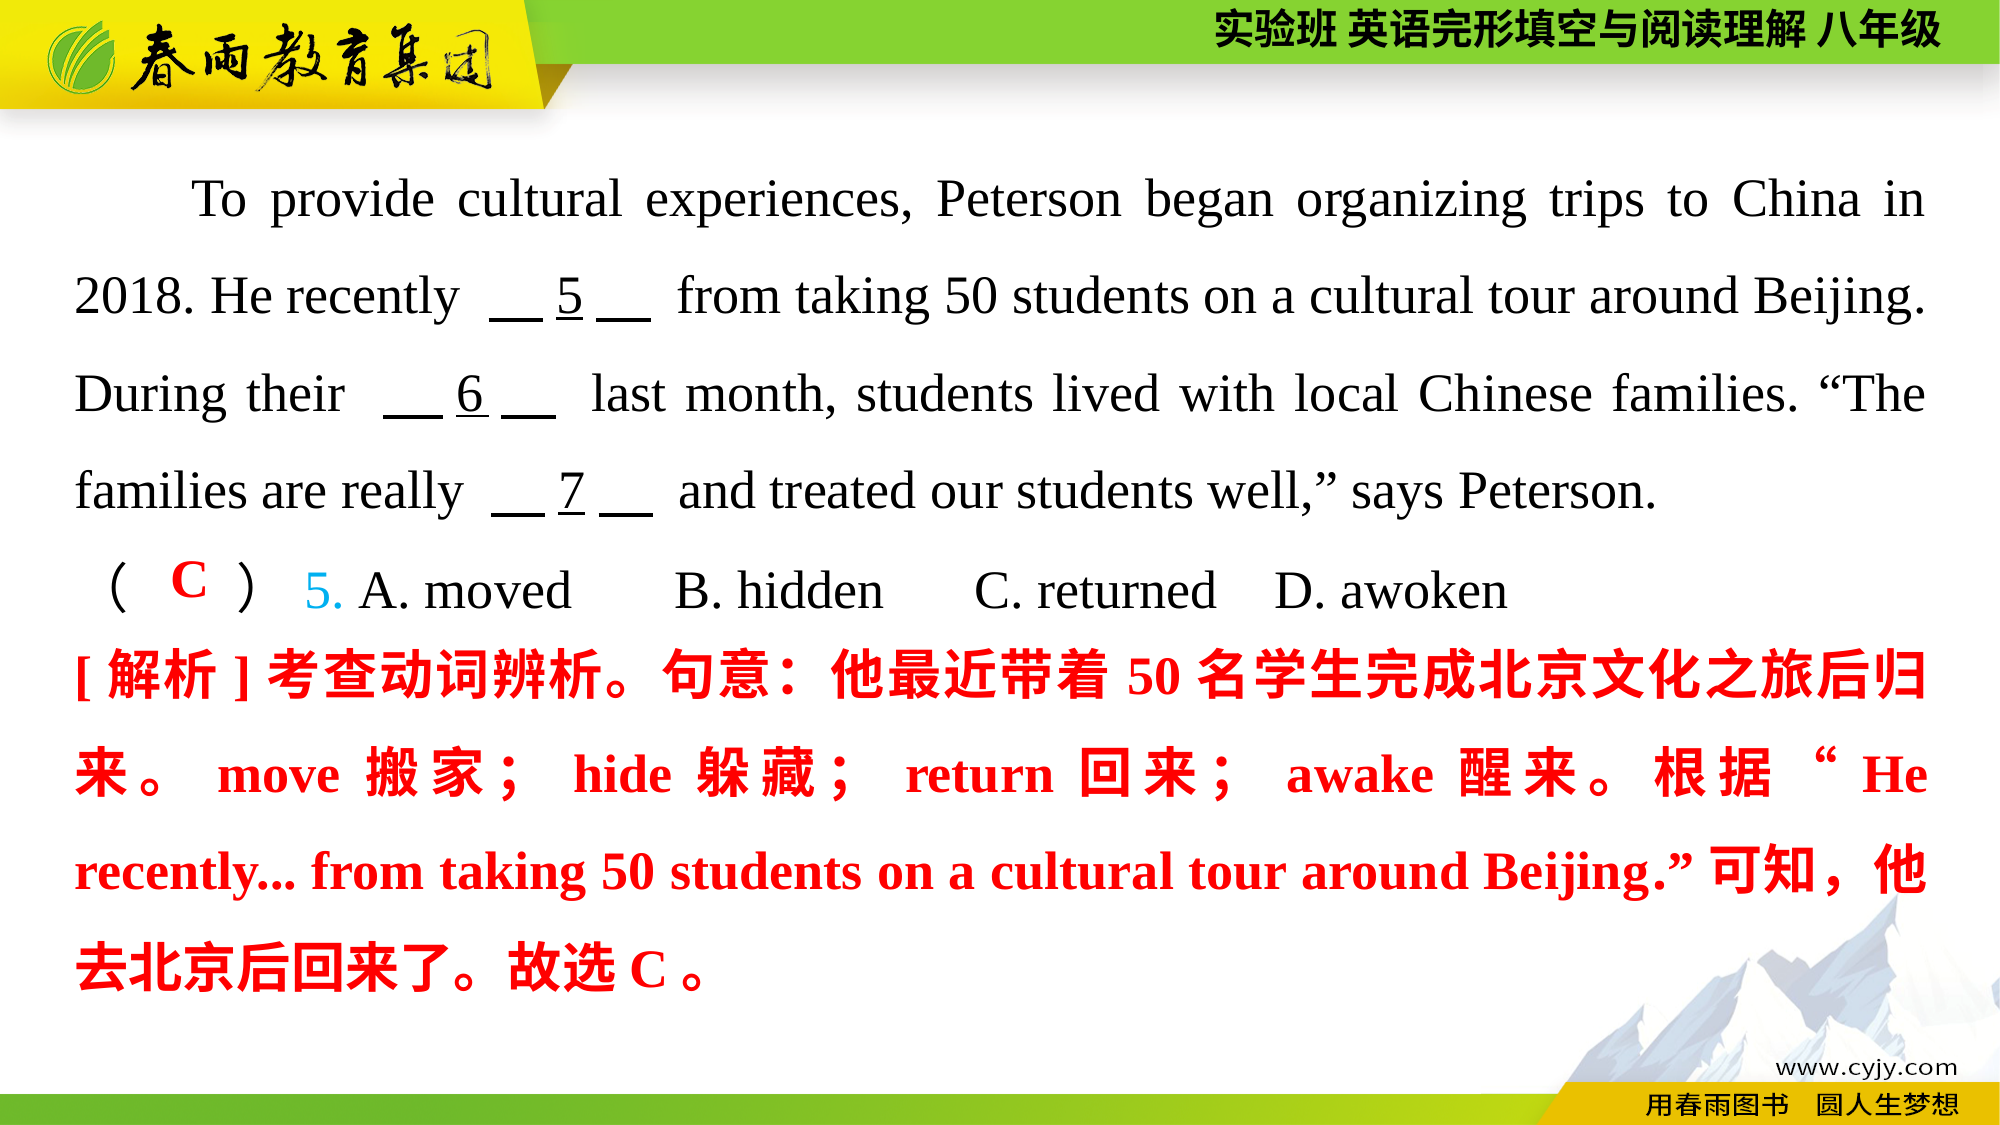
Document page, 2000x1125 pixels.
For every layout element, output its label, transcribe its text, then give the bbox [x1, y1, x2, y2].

text_box [解析]考查动词辨析。句意：他最近带着50名学生完成北京文化之旅后归来。move搬家；hide躲藏；return回来；awake醒来。根据“He recently... from taking 50 students on a cultural tour around Beijing.”可知，他去北京后回来了。故选C。 [59, 600, 1944, 1006]
text_box （ ）5. A. moved B. hidden C. returned D. awoken [59, 514, 1944, 600]
list To provide cultural experiences, Peterson began organizing trips to China in 2018. He recently 5 from taking 50 students on a cultural tour around Beijing. During their 6 last month, students lived with local Chinese families. “The families are really 7 and treated our students well,” says Peterson. [59, 122, 1944, 514]
picture [0, 0, 2000, 1125]
text_box C [155, 535, 225, 600]
